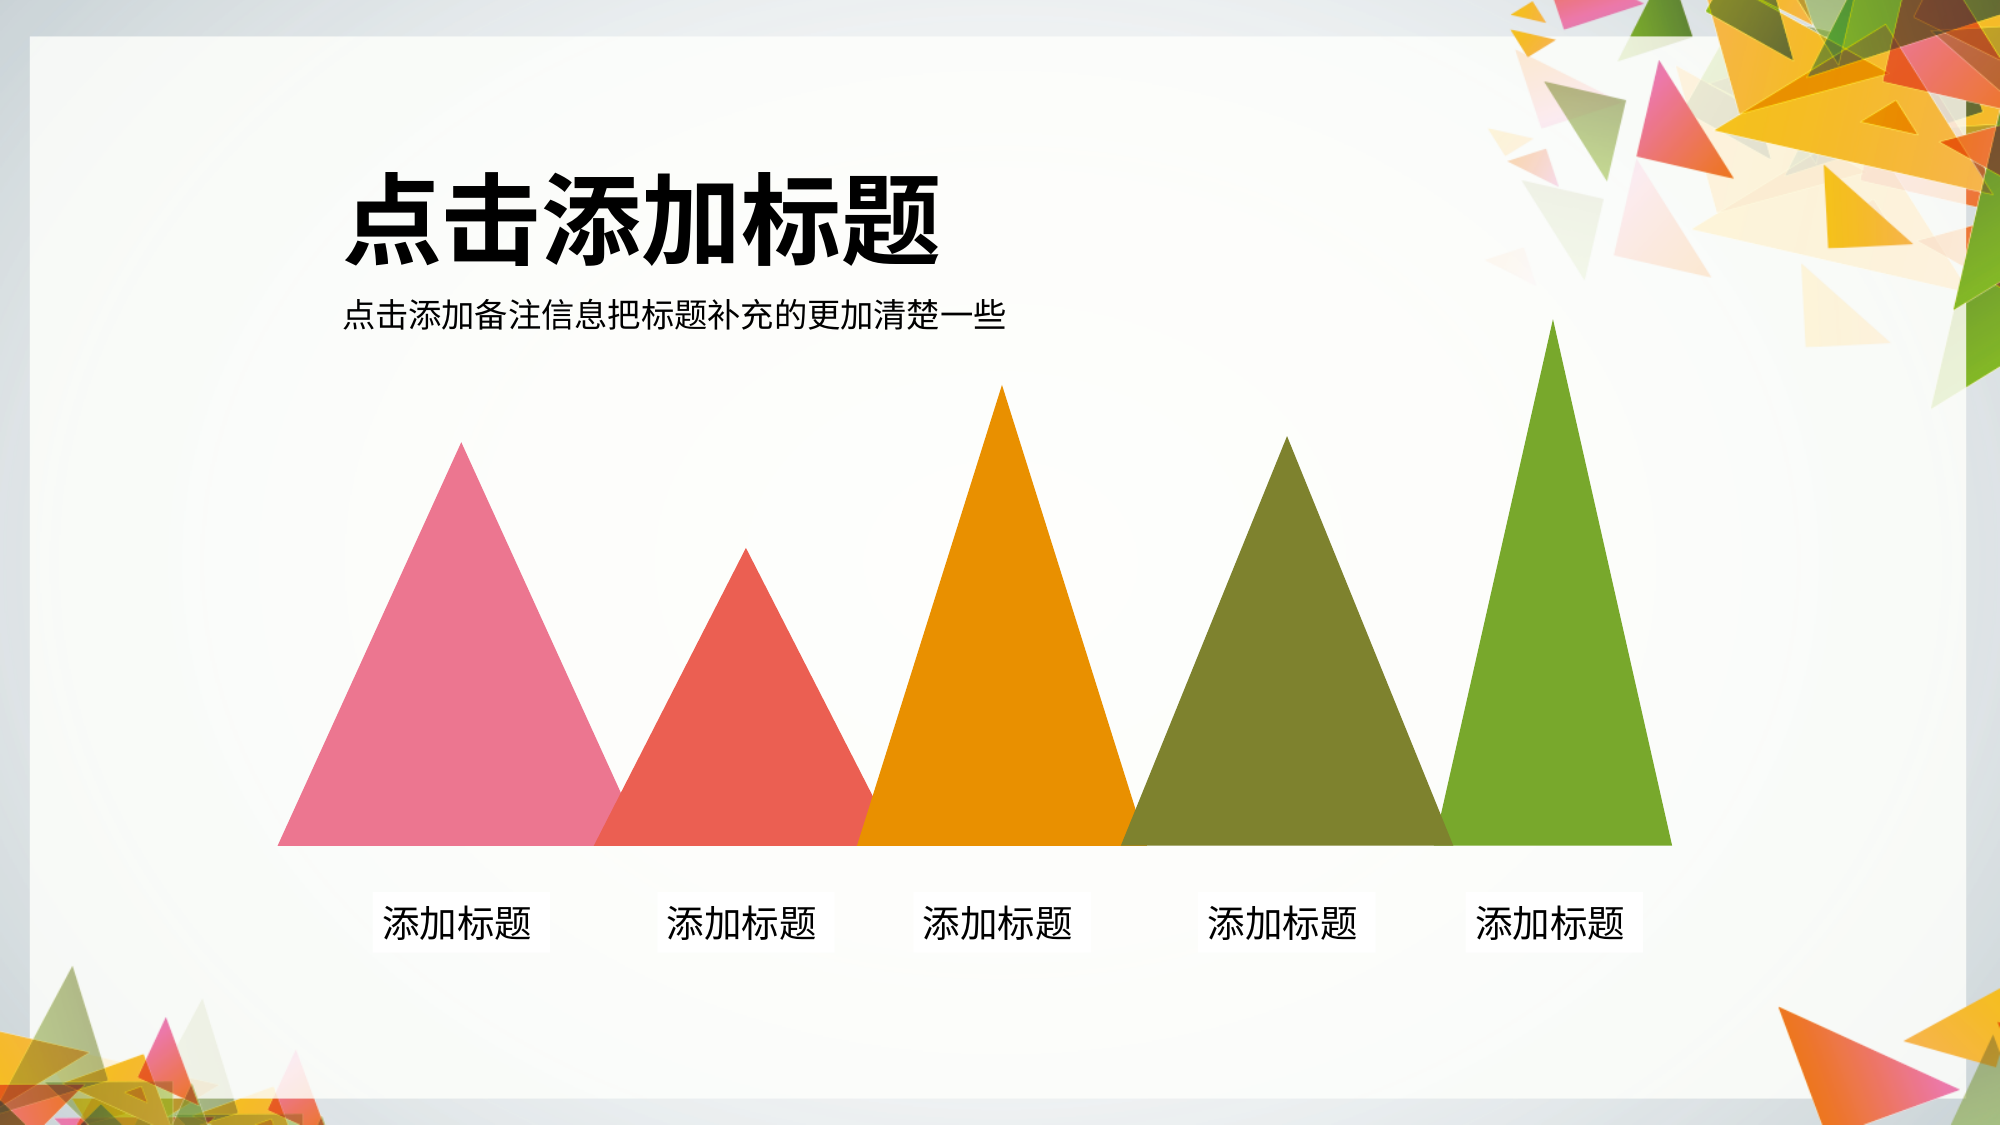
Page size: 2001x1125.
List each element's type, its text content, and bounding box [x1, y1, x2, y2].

text_box 添加标题 [1465, 891, 1643, 953]
text_box [275, 439, 621, 847]
text_box [592, 545, 872, 847]
text_box 添加标题 [657, 891, 835, 953]
text_box 添加标题 [372, 891, 551, 953]
text_box 添加标题 [1198, 891, 1376, 953]
text_box [1440, 318, 1674, 847]
picture [0, 0, 2000, 1125]
text_box [855, 381, 1136, 847]
text_box [1119, 433, 1455, 847]
text_box 添加标题 [913, 891, 1091, 953]
text_box 点击添加标题 [334, 150, 1128, 265]
text_box 点击添加备注信息把标题补充的更加清楚一些 [334, 286, 1237, 334]
